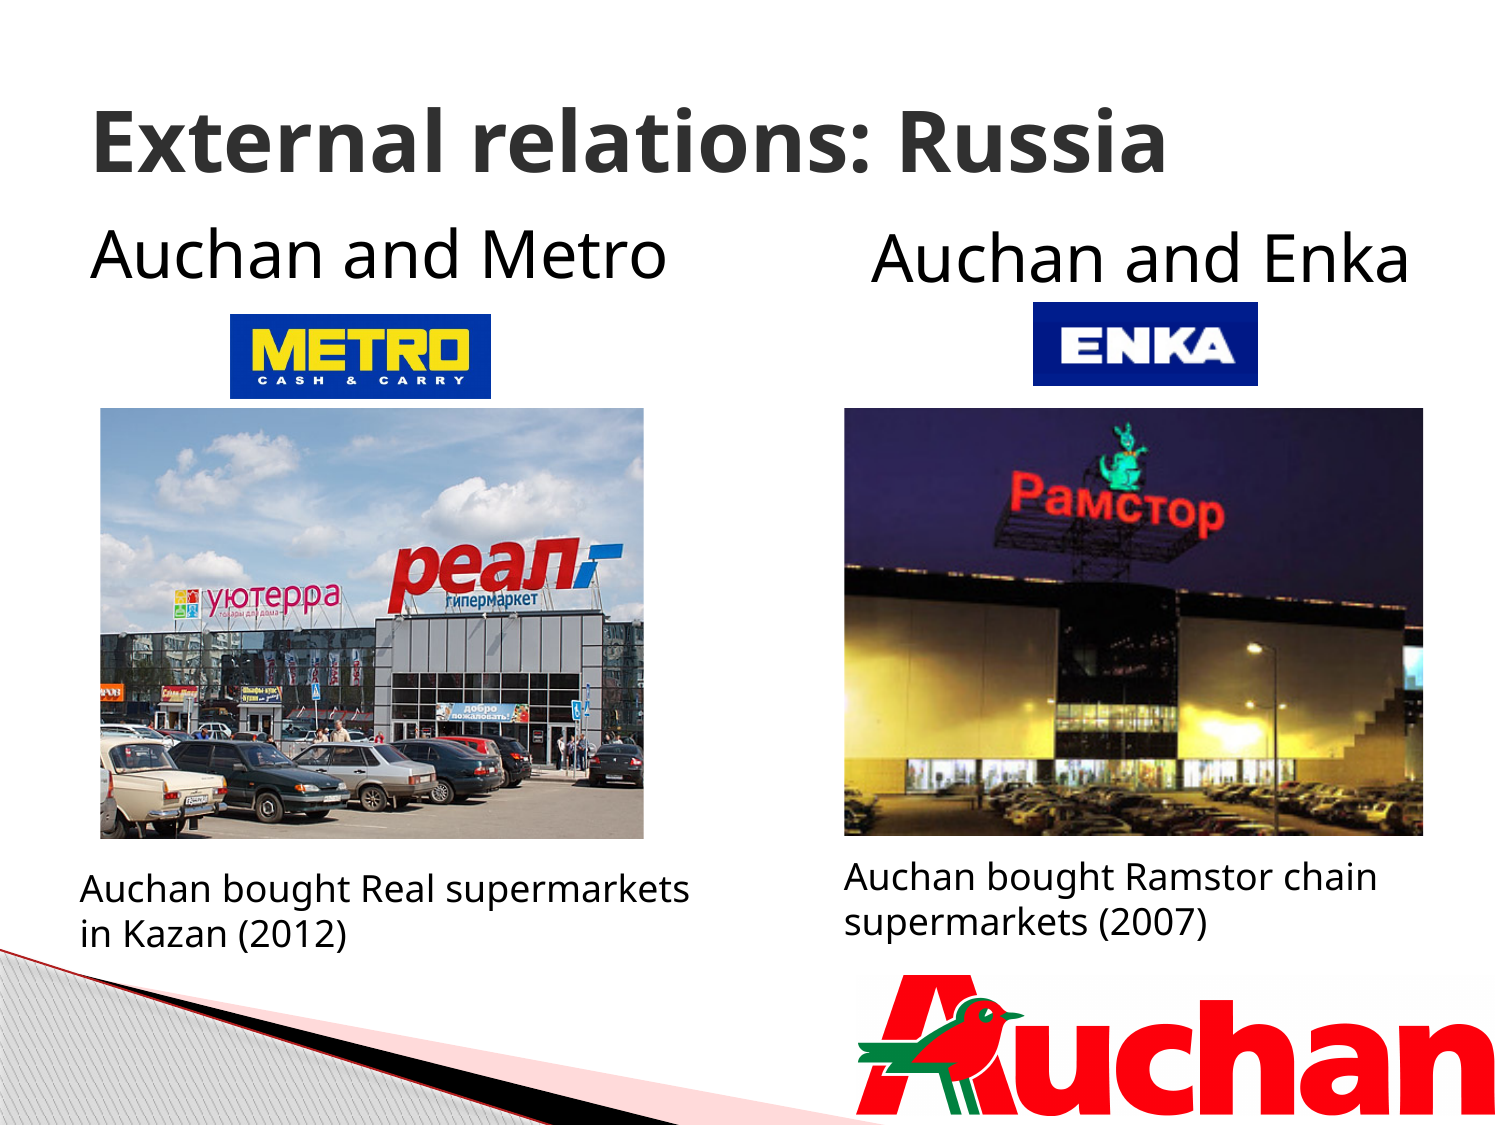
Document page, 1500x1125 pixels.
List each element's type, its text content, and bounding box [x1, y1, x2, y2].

text_box Auchan bought Ramstor chain supermarkets (2007) [828, 845, 1500, 951]
text_box Auchan and Metro [74, 204, 1425, 321]
text_box Auchan bought Real supermarkets in Kazan (2012) [64, 857, 739, 963]
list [100, 408, 644, 839]
text_box Auchan and Enka [856, 208, 1459, 325]
picture [856, 975, 1495, 1117]
picture [844, 408, 1424, 836]
title External relations: Russia [75, 45, 1425, 204]
picture [1033, 302, 1259, 386]
picture [229, 314, 491, 400]
